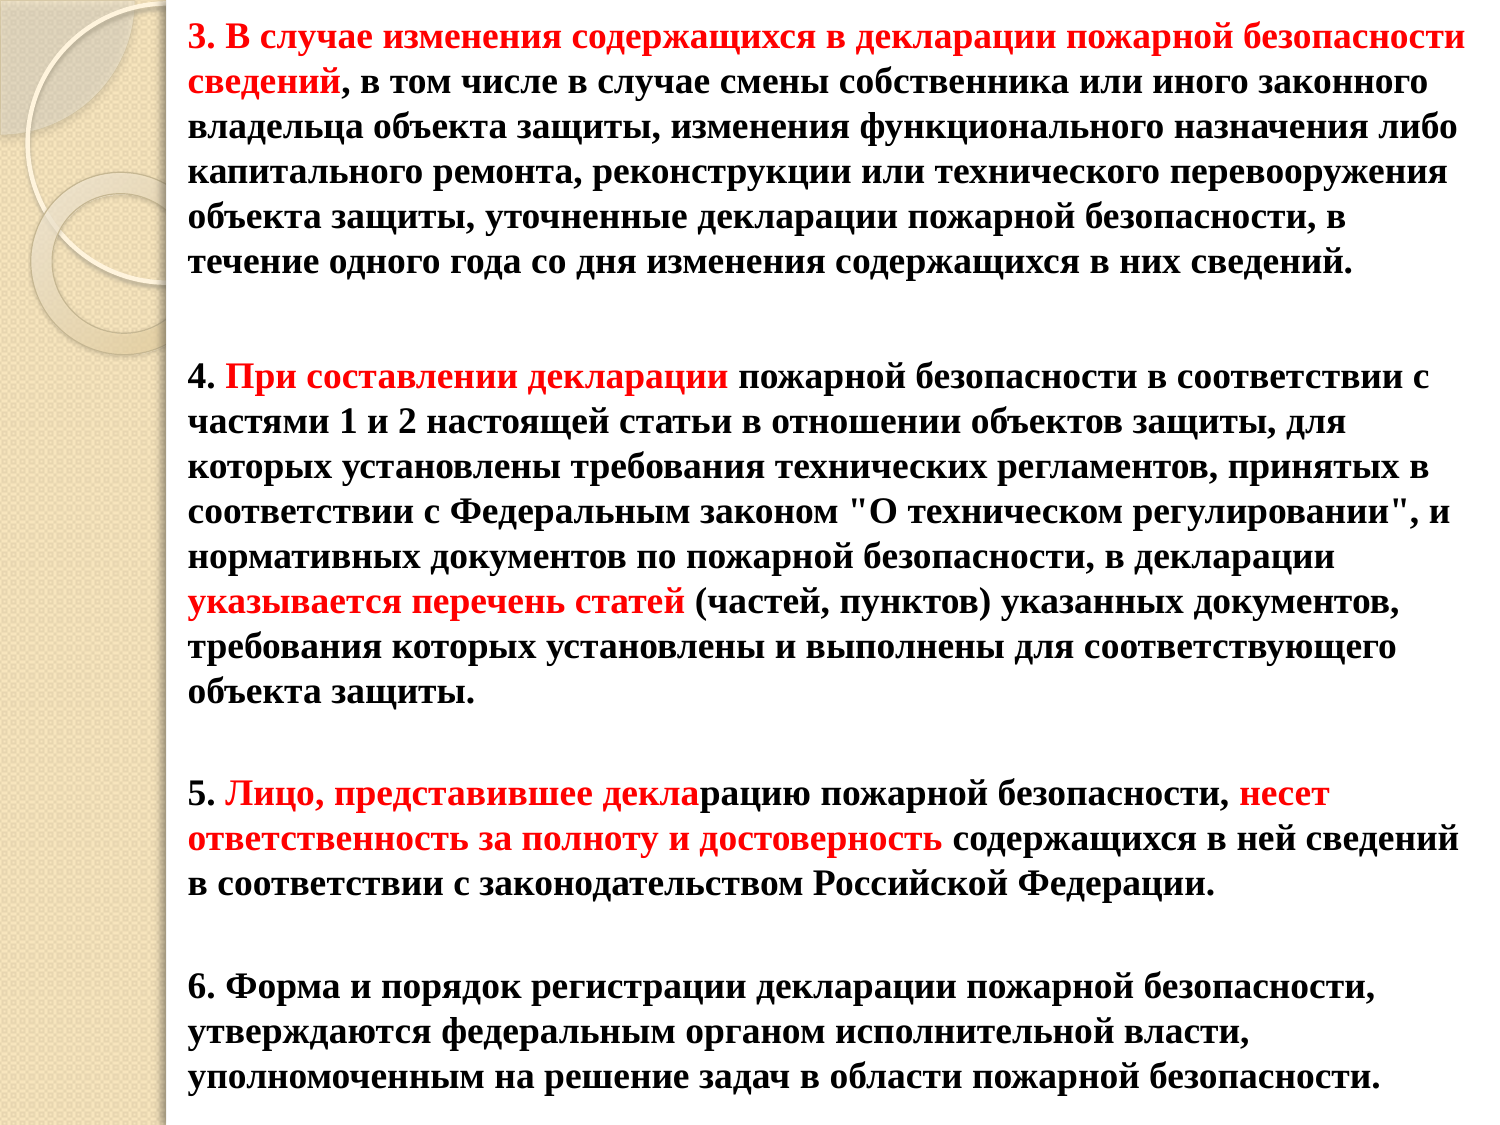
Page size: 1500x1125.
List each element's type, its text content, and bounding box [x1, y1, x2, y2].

list 3. В случае изменения содержащихся в декларации пожарной безопасности сведений, в том числе в случае смены собственника или иного законного владельца объекта защиты, изменения функционального назначения либо капитального ремонта, реконструкции или технического перевооружения объекта защиты, уточненные декларации пожарной безопасности, в течение одного года со дня изменения содержащихся в них сведений. 4. При составлении декларации пожарной безопасности в соответствии с частями 1 и 2 настоящей статьи в отношении объектов защиты, для которых установлены требования технических регламентов, принятых в соответствии с Федеральным законом "О техническом регулировании", и нормативных документов по пожарной безопасности, в декларации указывается перечень статей (частей, пунктов) указанных документов, требования которых установлены и выполнены для соответствующего объекта защиты. 5. Лицо, представившее декларацию пожарной безопасности, несет ответственность за полноту и достоверность содержащихся в ней сведений в соответствии с законодательством Российской Федерации. 6. Форма и порядок регистрации декларации пожарной безопасности, утверждаются федеральным органом исполнительной власти, уполномоченным на решение задач в области пожарной безопасности. [159, 3, 1495, 988]
